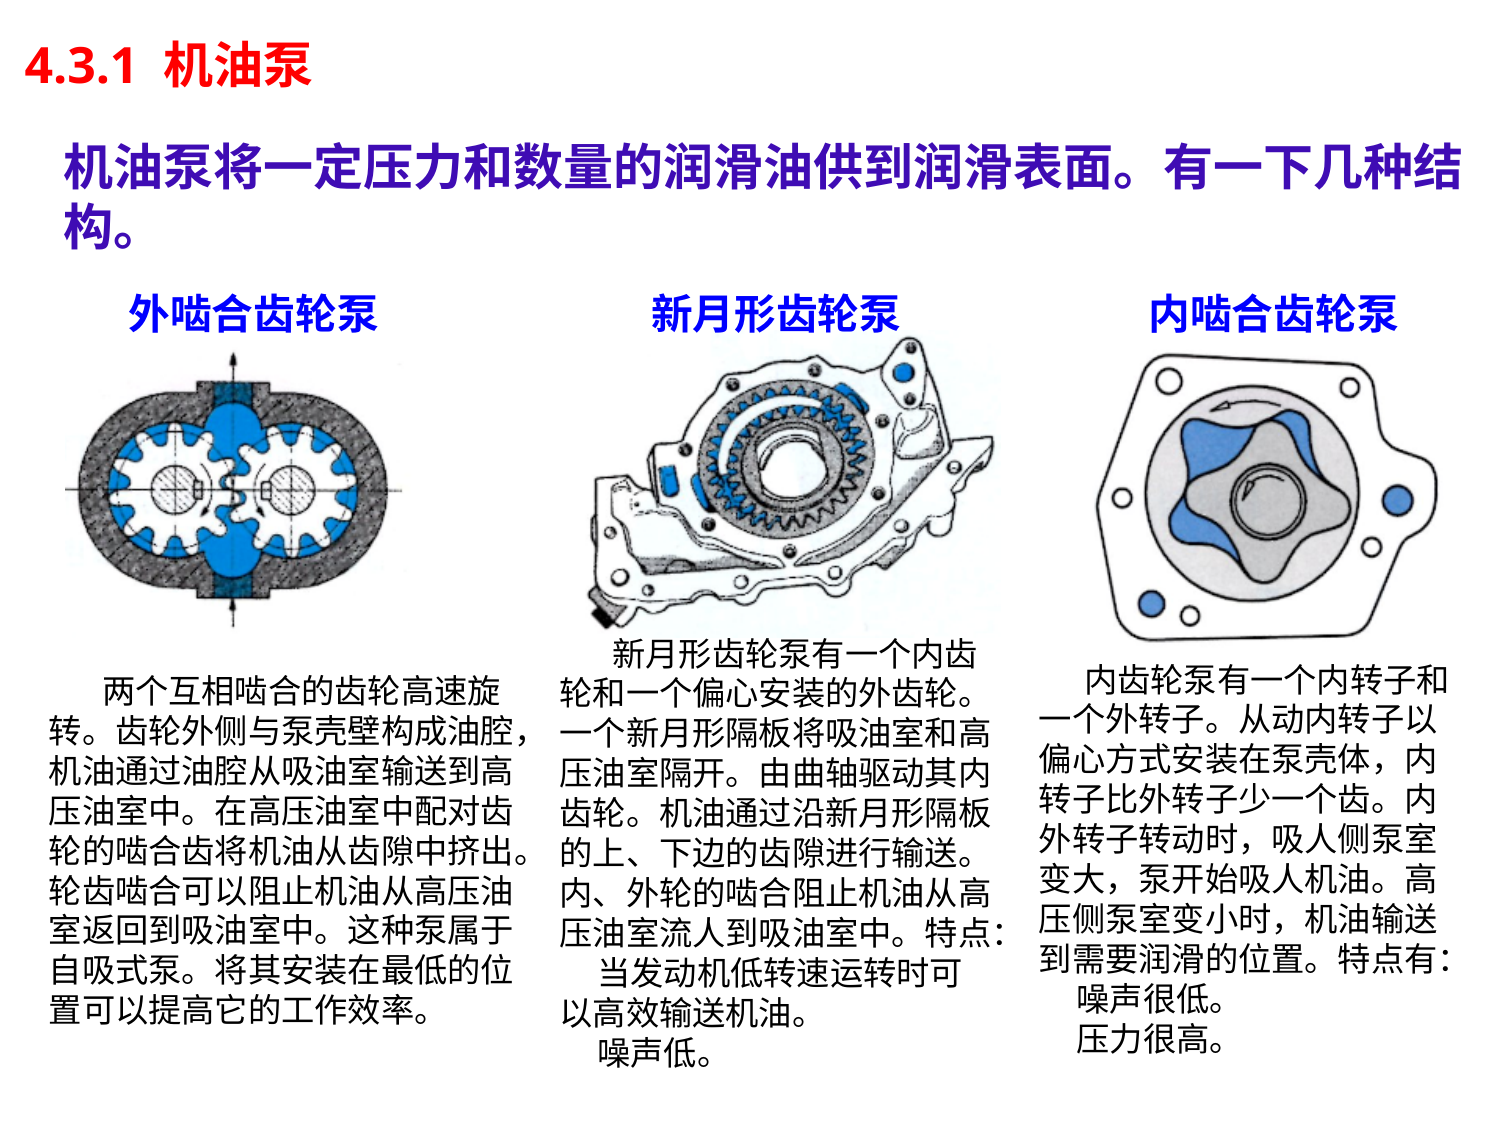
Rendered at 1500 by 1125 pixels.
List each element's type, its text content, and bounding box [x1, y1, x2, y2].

picture [578, 329, 1001, 639]
text_box 新月形齿轮泵 [636, 280, 943, 328]
picture [1084, 347, 1445, 652]
text_box 两个互相啮合的齿轮高速旋转。齿轮外侧与泵壳壁构成油腔，机油通过油腔从吸油室输送到高压油室中。在高压油室中配对齿轮的啮合齿将机油从齿隙中挤出。轮齿啮合可以阻止机油从高压油室返回到吸油室中。这种泵属于自吸式泵。将其安装在最低的位置可以提高它的工作效率。 [34, 662, 544, 1037]
text_box 内啮合齿轮泵 [1133, 280, 1418, 346]
title 4.3.1 机油泵 [9, 14, 347, 112]
text_box 机油泵将一定压力和数量的润滑油供到润滑表面。有一下几种结构。 [48, 127, 1482, 263]
text_box 新月形齿轮泵有一个内齿轮和一个偏心安装的外齿轮。一个新月形隔板将吸油室和高压油室隔开。由曲轴驱动其内齿轮。机油通过沿新月形隔板的上、下边的齿隙进行输送。内、外轮的啮合阻止机油从高压油室流人到吸油室中。特点： 当发动机低转速运转时可以高效输送机油。 噪声低。 [544, 625, 1010, 1080]
text_box 外啮合齿轮泵 [65, 280, 394, 345]
picture [65, 345, 443, 639]
text_box 内齿轮泵有一个内转子和 一个外转子。从动内转子以偏心方式安装在泵壳体，内转子比外转子少一个齿。内外转子转动时，吸人侧泵室变大，泵开始吸人机油。高压侧泵室变小时，机油输送到需要润滑的位置。特点有： 噪声很低。 压力很高。 [1024, 651, 1482, 1066]
